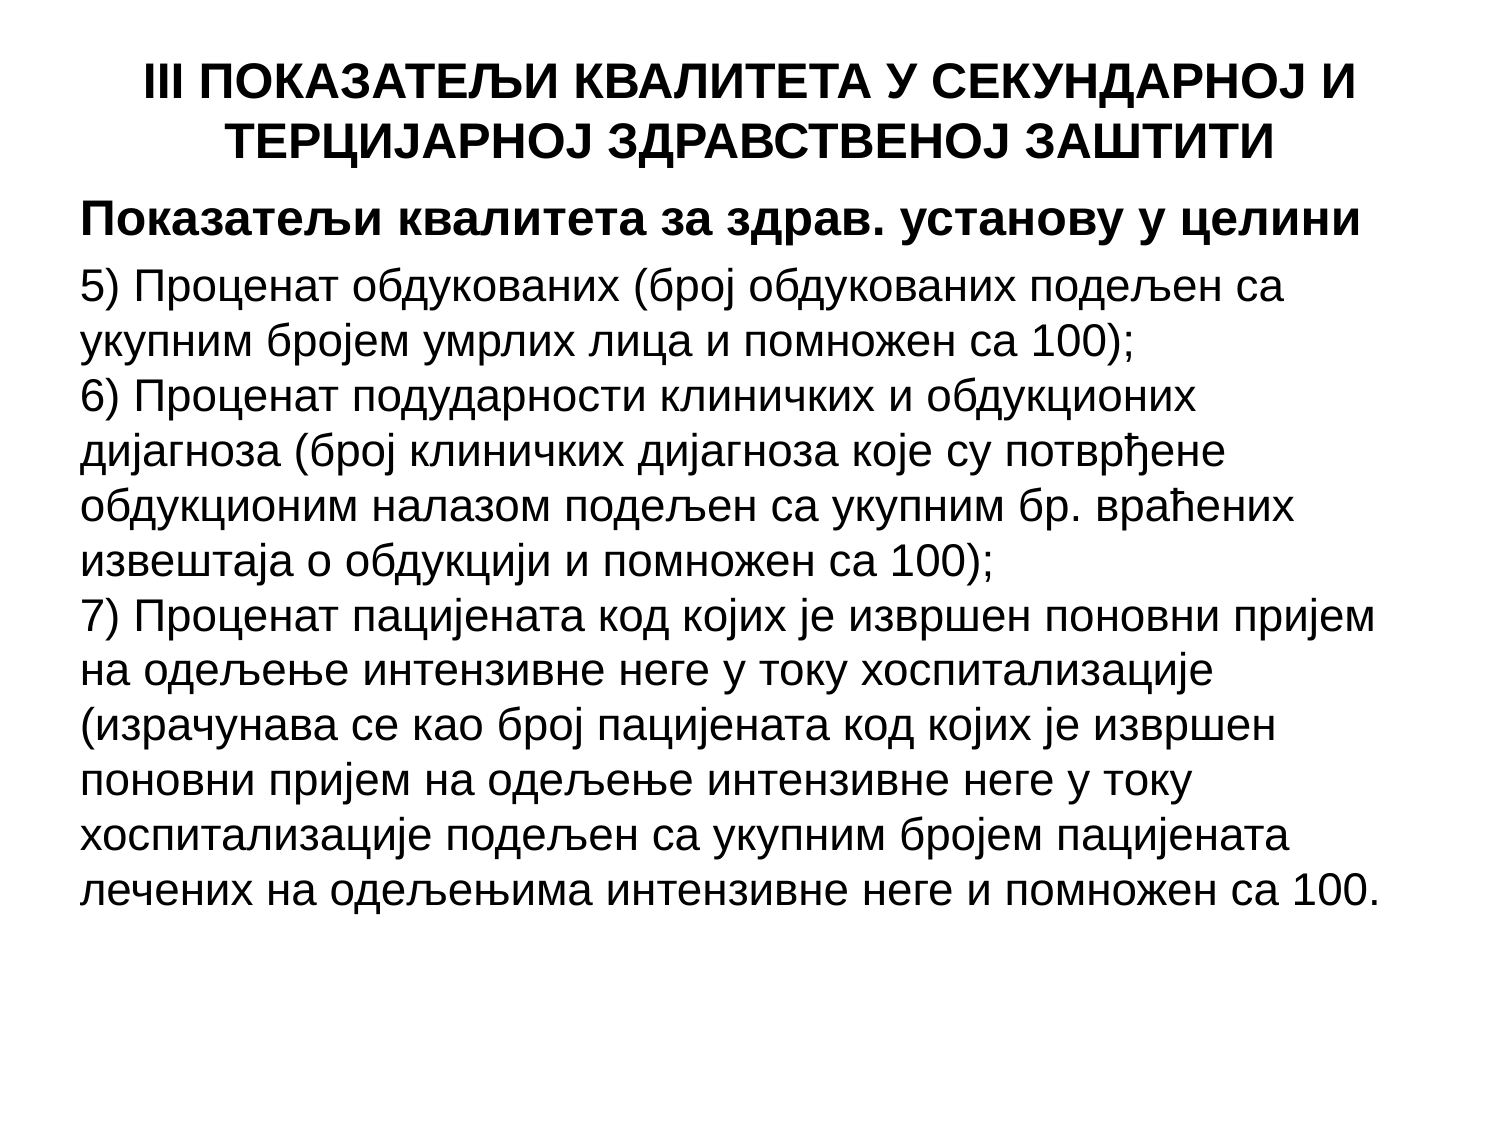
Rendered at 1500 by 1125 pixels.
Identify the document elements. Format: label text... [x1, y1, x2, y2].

title III ПОКАЗАТЕЉИ КВАЛИТЕТА У СЕКУНДАРНОЈ И ТЕРЦИЈАРНОЈ ЗДРАВСТВЕНОЈ ЗАШТИТИ [75, 45, 1425, 173]
list Показатељи квалитета за здрав. установу у целини 5) Проценат обдукованих (број обдукованих подељен са укупним бројем умрлих лица и помножен са 100); 6) Проценат подударности клиничких и обдукционих дијагноза (број клиничких дијагноза које су потврђене обдукционим налазом подељен са укупним бр. враћених извештаја о обдукцији и помножен са 100); 7) Проценат пацијената код којих је извршен поновни пријем на одељење интензивне неге у току хоспитализације (израчунава се као број пацијената код којих је извршен поновни пријем на одељење интензивне неге у току хоспитализације подељен са укупним бројем пацијената лечених на одељењима интензивне неге и помножен са 100. [64, 184, 1415, 927]
